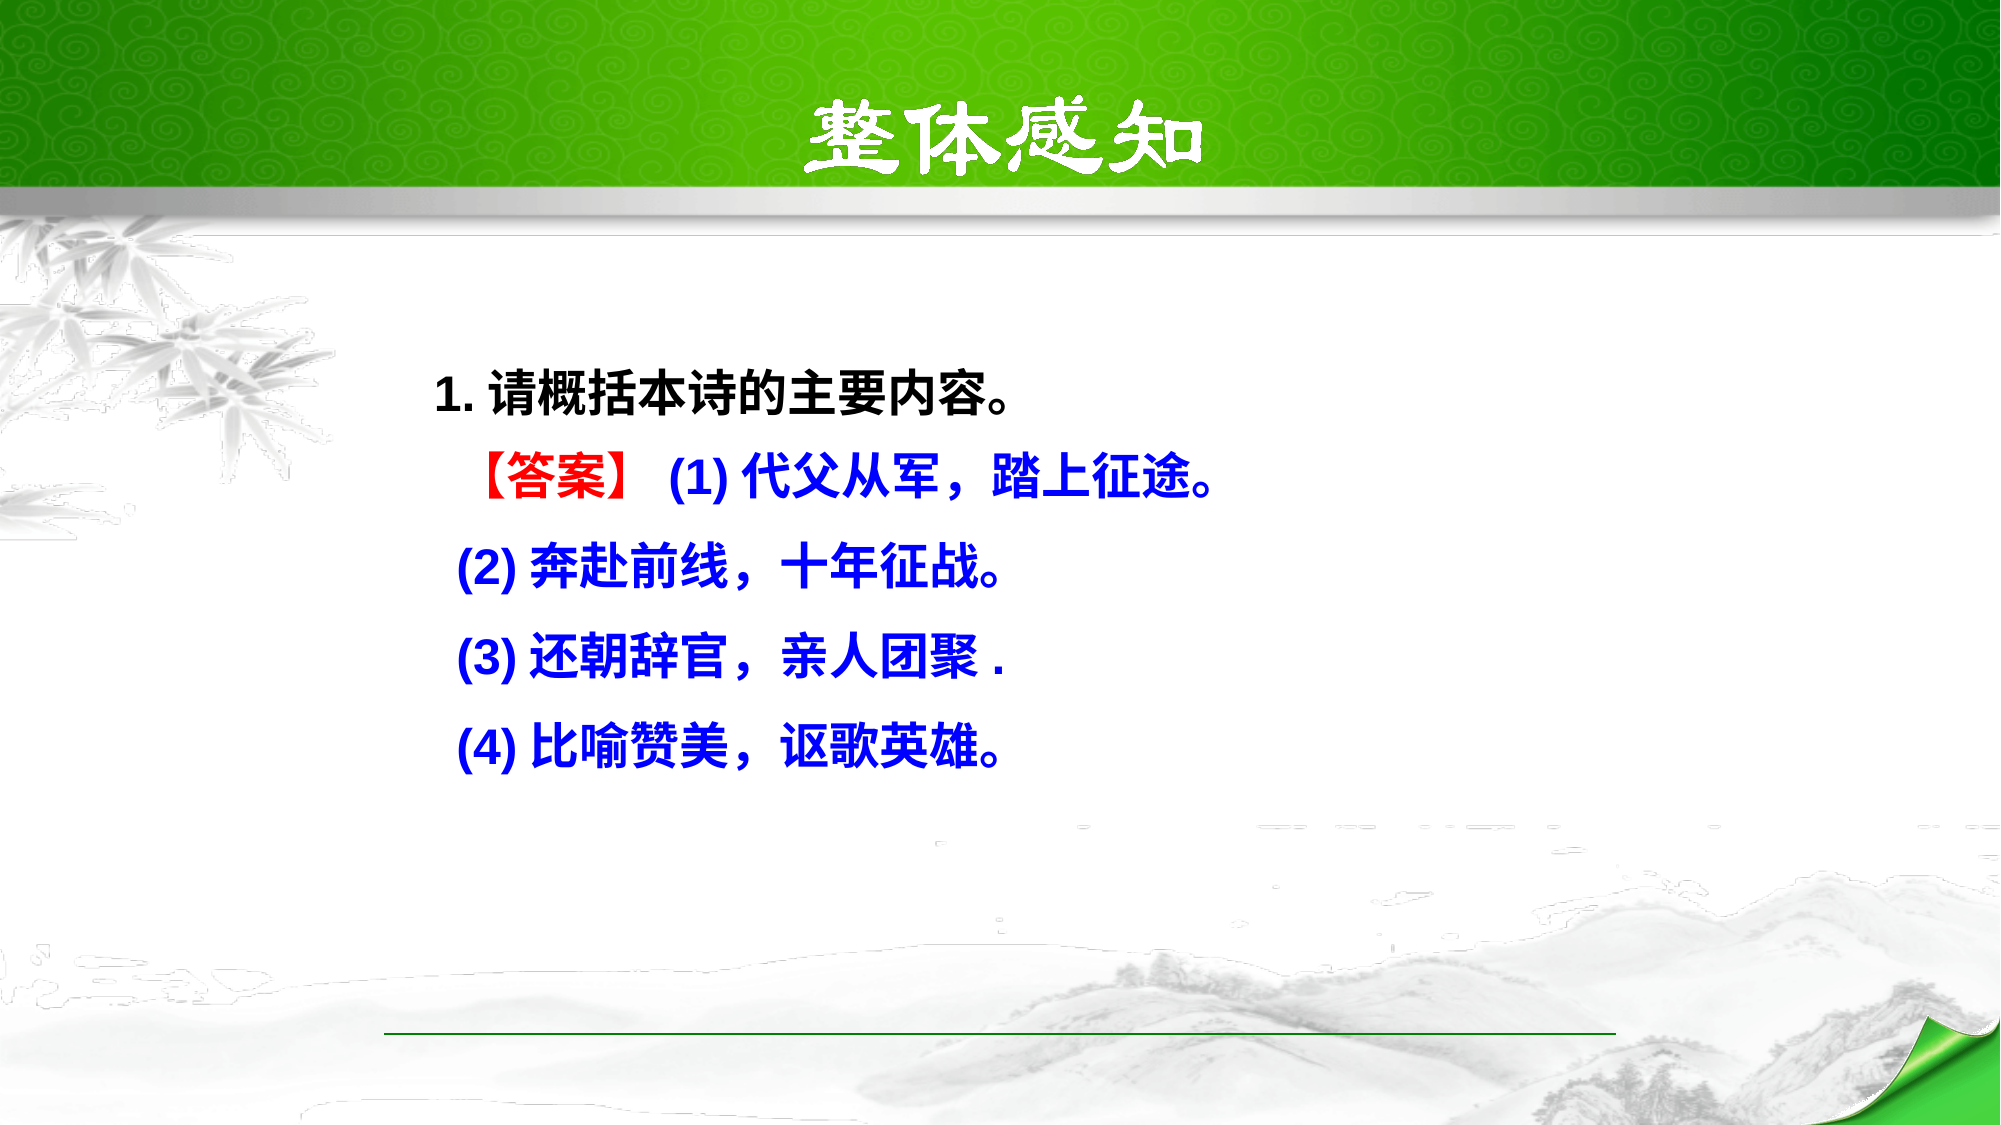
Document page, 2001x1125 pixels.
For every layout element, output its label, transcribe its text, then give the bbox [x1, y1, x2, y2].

text_box 【答案】(1)代父从军，踏上征途。 (2)奔赴前线，十年征战。 (3)还朝辞官，亲人团聚. (4)比喻赞美，讴歌英雄。 [441, 581, 1752, 776]
picture [0, 779, 2000, 1125]
picture [0, 0, 2000, 570]
